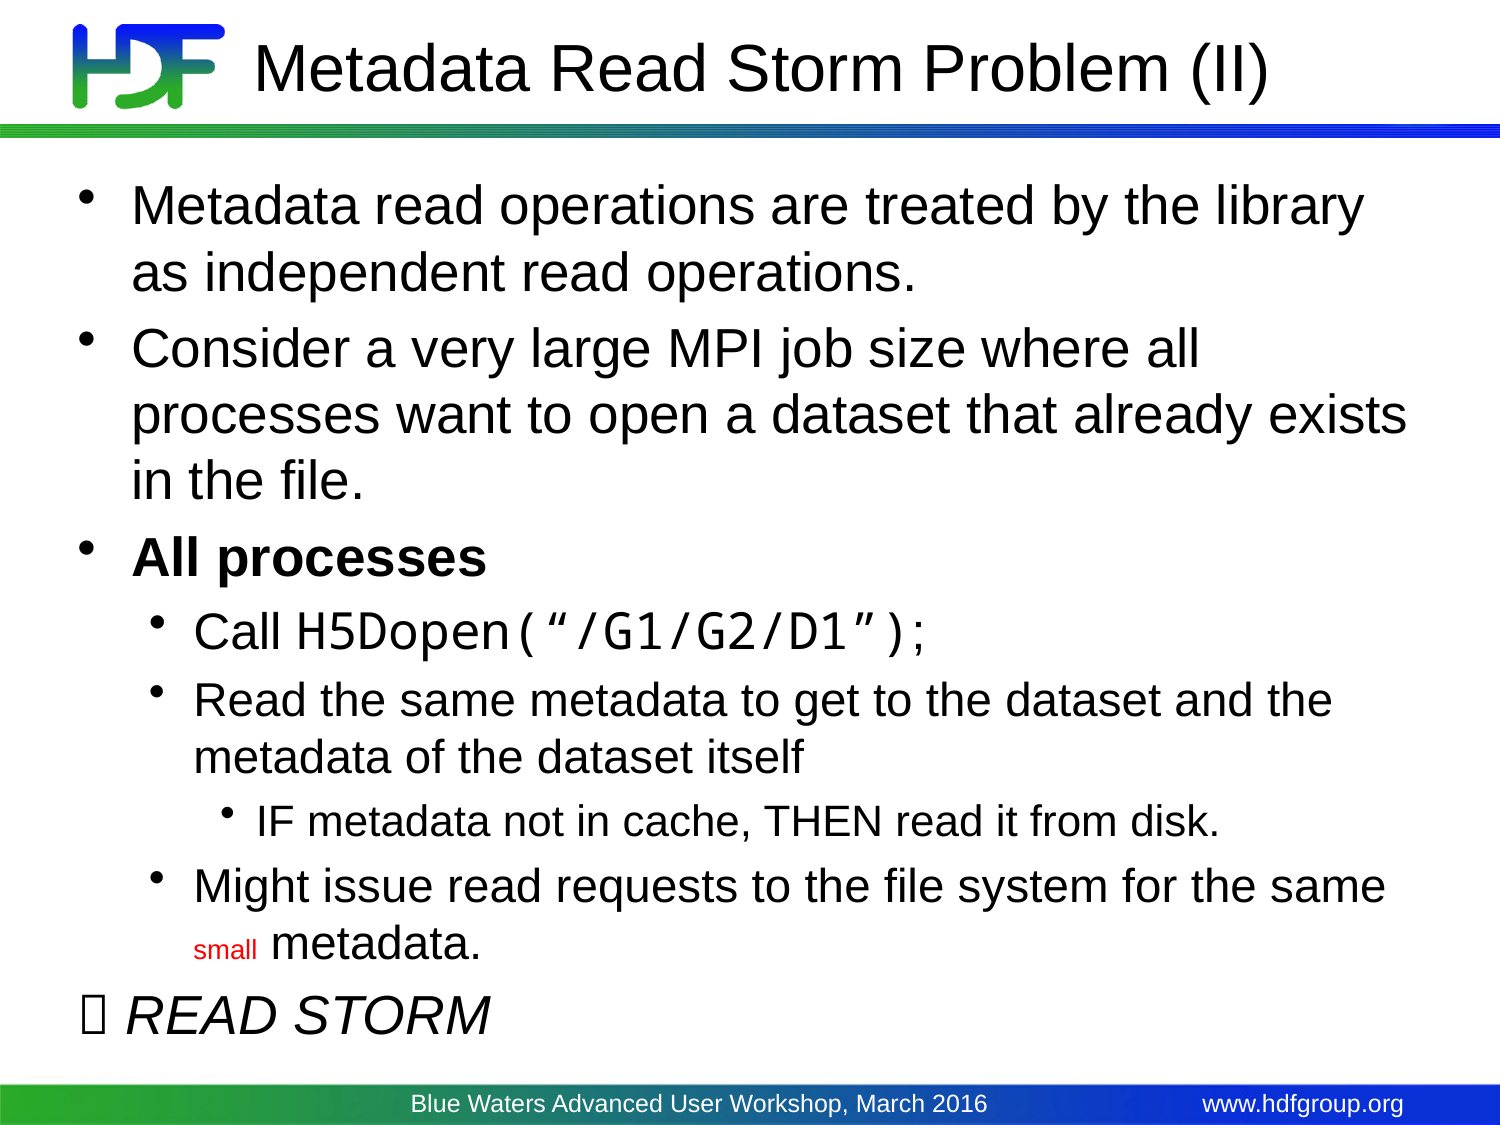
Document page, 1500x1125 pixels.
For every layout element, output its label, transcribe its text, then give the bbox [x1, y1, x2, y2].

picture [0, 0, 1500, 1125]
list Metadata read operations are treated by the library as independent read operations. Consider a very large MPI job size where all processes want to open a dataset that already exists in the file. All processes Call H5Dopen(“/G1/G2/D1”); Read the same metadata to get to the dataset and the metadata of the dataset itself IF metadata not in cache, THEN read it from disk. Might issue read requests to the file system for the same small metadata.  READ STORM [62, 162, 1450, 1063]
footer Blue Waters Advanced User Workshop, March 2016 [374, 1087, 1026, 1125]
title Metadata Read Storm Problem (II) [187, 24, 1338, 113]
